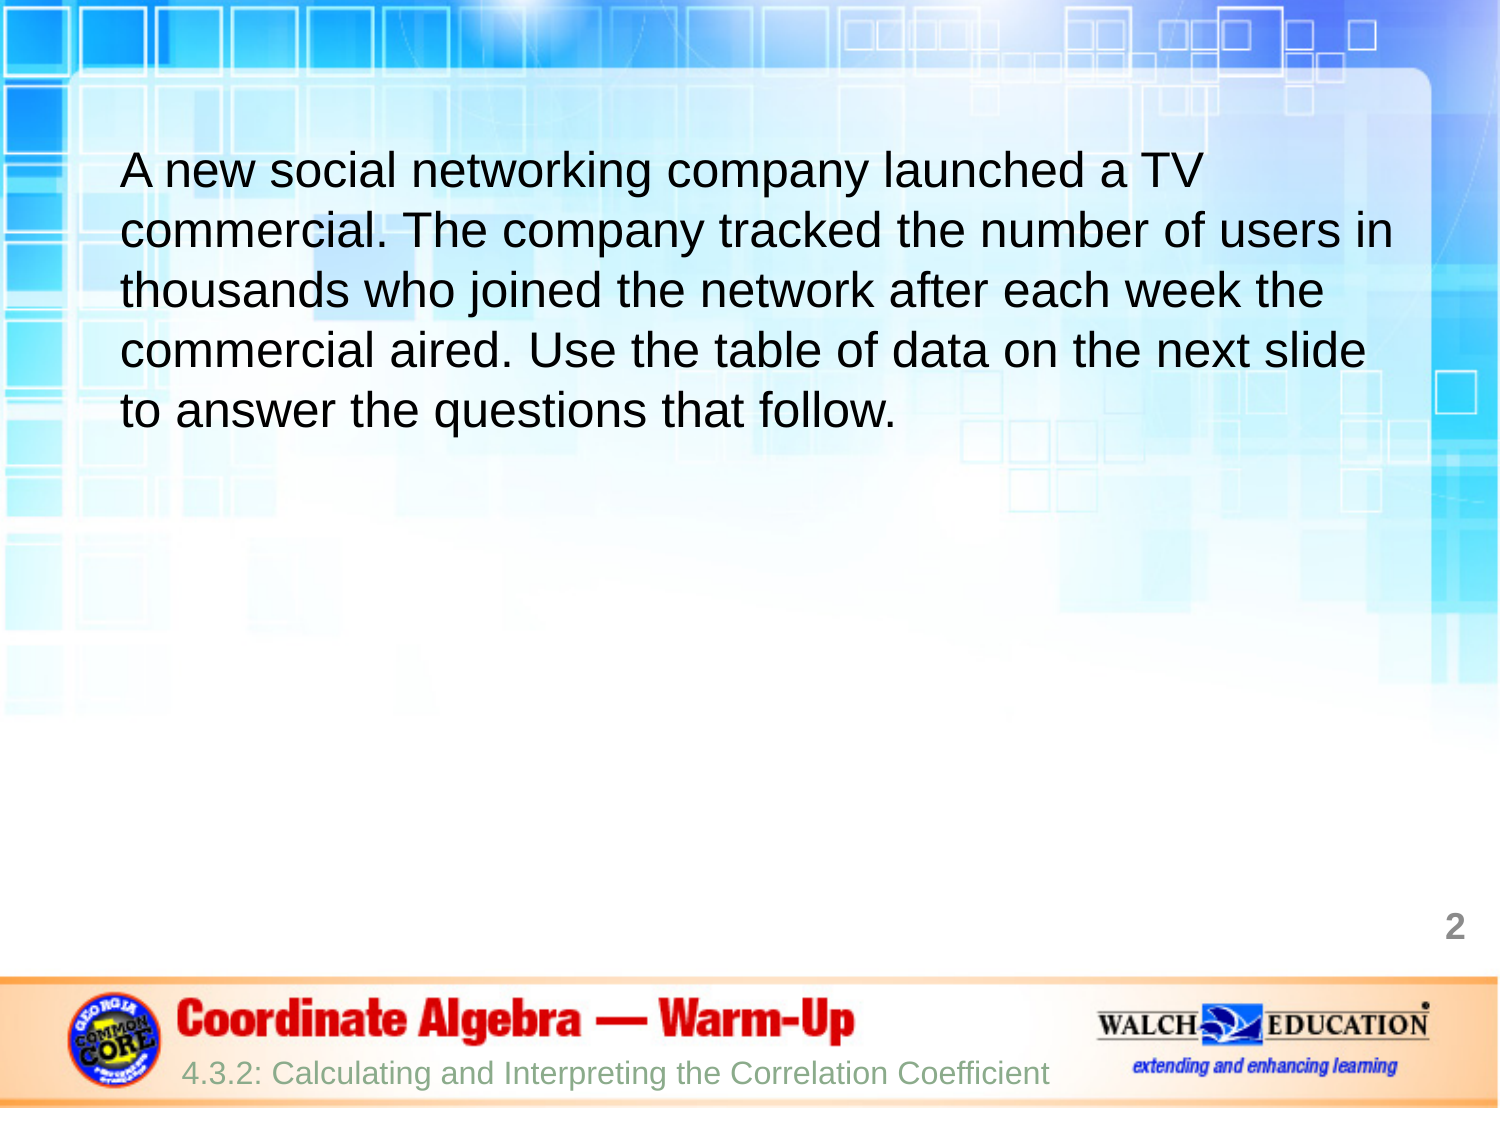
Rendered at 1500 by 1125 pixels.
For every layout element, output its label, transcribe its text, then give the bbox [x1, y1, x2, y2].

text_box A new social networking company launched a TV commercial. The company tracked the number of users in thousands who joined the network after each week the commercial aired. Use the table of data on the next slide to answer the questions that follow. [105, 130, 1410, 949]
slide_number 2 [1361, 901, 1481, 949]
footer 4.3.2: Calculating and Interpreting the Correlation Coefficient [166, 1048, 1086, 1094]
picture [0, 0, 1500, 1108]
